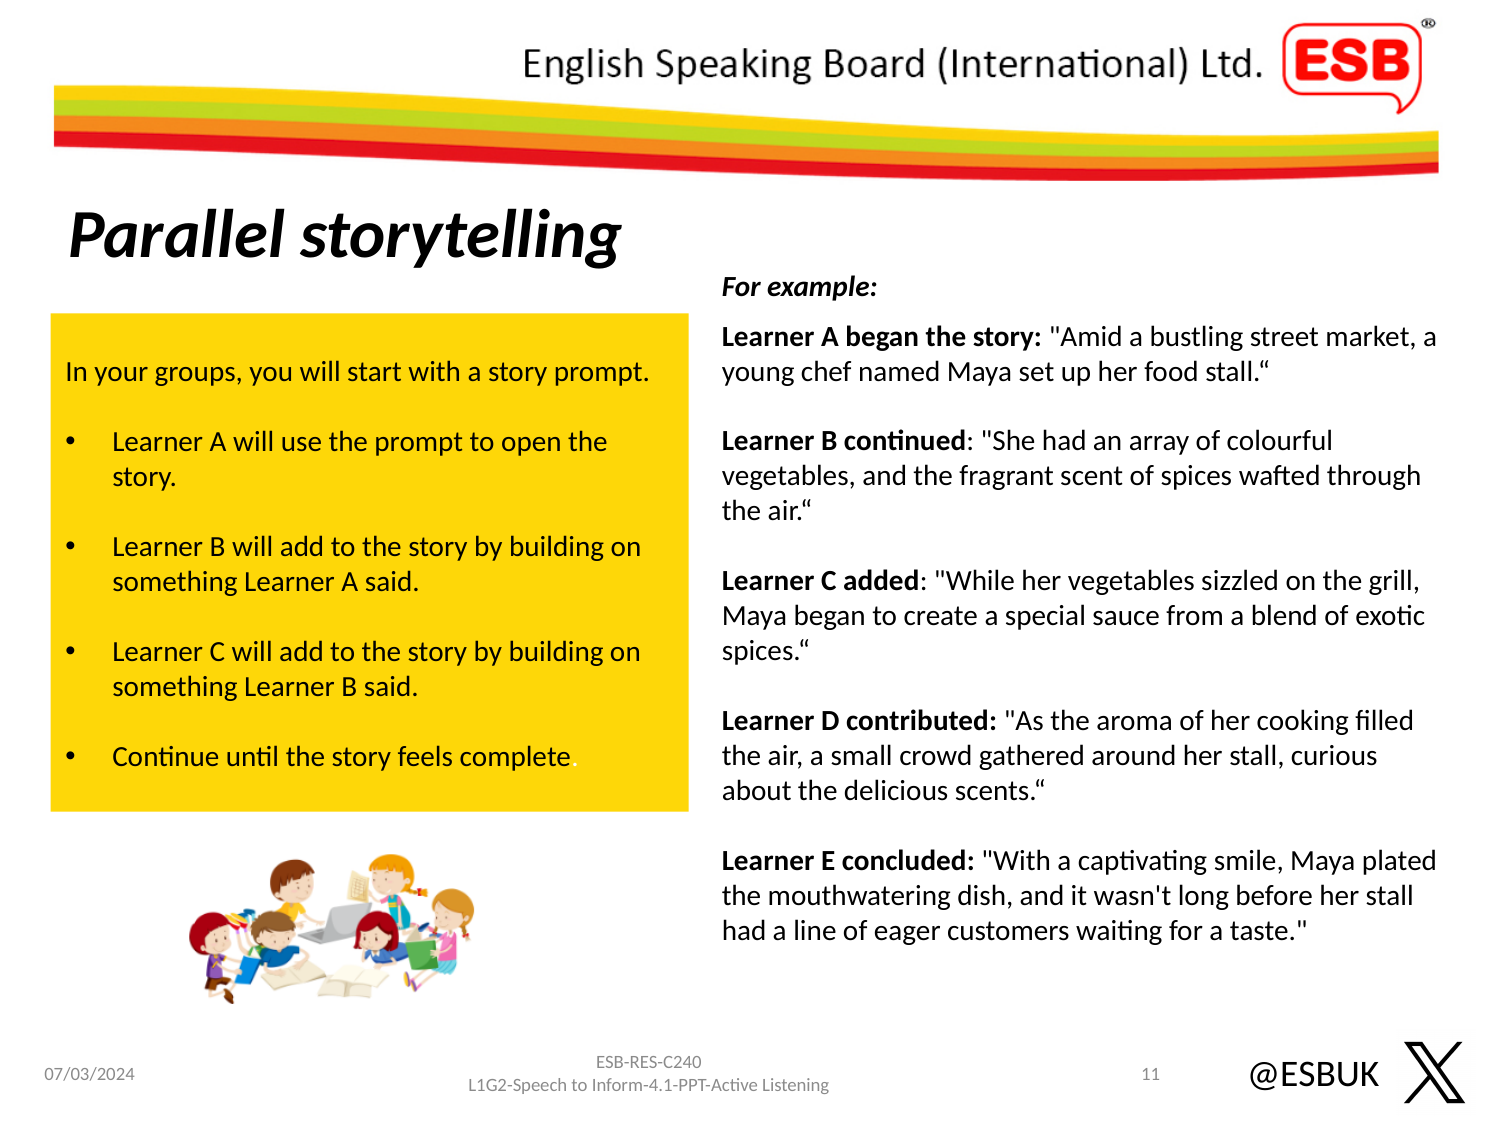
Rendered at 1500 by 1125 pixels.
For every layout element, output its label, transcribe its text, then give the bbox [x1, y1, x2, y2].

picture [149, 815, 510, 1040]
text_box In your groups, you will start with a story prompt. Learner A will use the prompt to open the story. Learner B will add to the story by building on something Learner A said. Learner C will add to the story by building on something Learner B said. Continue until the story feels complete. [50, 312, 690, 813]
slide_number 11 [930, 1042, 1176, 1103]
footer ESB-RES-C240 L1G2-Speech to Inform-4.1-PPT-Active Listening [395, 1042, 902, 1103]
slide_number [29, 1042, 367, 1103]
text_box Learner A began the story: "Amid a bustling street market, a young chef named Maya set up her food stall.“ Learner B continued: "She had an array of colourful vegetables, and the fragrant scent of spices wafted through the air.“ Learner C added: "While her vegetables sizzled on the grill, Maya began to create a special sauce from a blend of exotic spices.“ Learner D contributed: "As the aroma of her cooking filled the air, a small crowd gathered around her stall, curious about the delicious scents.“ Learner E concluded: "With a captivating smile, Maya plated the mouthwatering dish, and it wasn't long before her stall had a line of eager customers waiting for a taste." [707, 309, 1458, 954]
picture [1395, 1029, 1476, 1116]
title Parallel storytelling [53, 170, 1347, 301]
text_box For example: [707, 260, 1133, 310]
picture [0, 0, 1500, 189]
